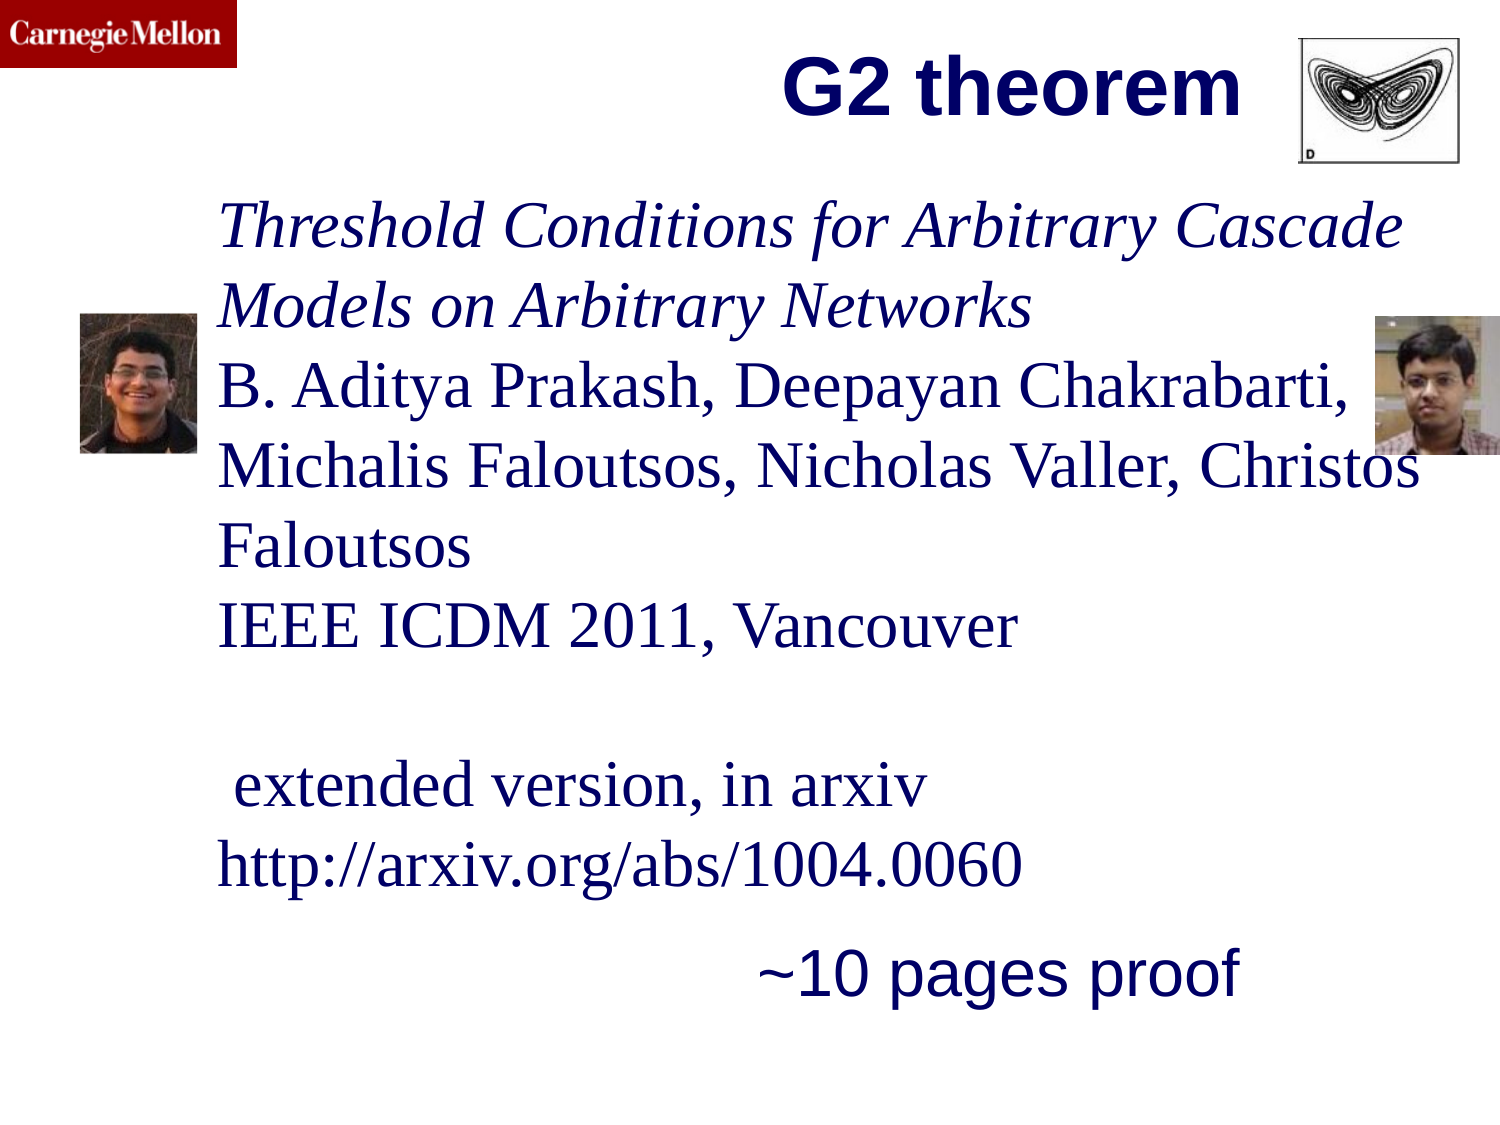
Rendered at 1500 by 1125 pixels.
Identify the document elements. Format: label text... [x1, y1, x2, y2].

text_box ~10 pages proof [742, 922, 1256, 1018]
picture [1298, 37, 1460, 164]
picture [0, 0, 237, 68]
text_box G2 theorem [766, 24, 1260, 140]
picture [1375, 316, 1500, 455]
title Threshold Conditions for Arbitrary Cascade Models on Arbitrary Networks B. Aditya Prakash, Deepayan Chakrabarti, Michalis Faloutsos, Nicholas Valler, Christos Faloutsos IEEE ICDM 2011, Vancouver extended version, in arxiv http://arxiv.org/abs/1004.0060 [201, 197, 1447, 974]
picture [78, 312, 199, 455]
